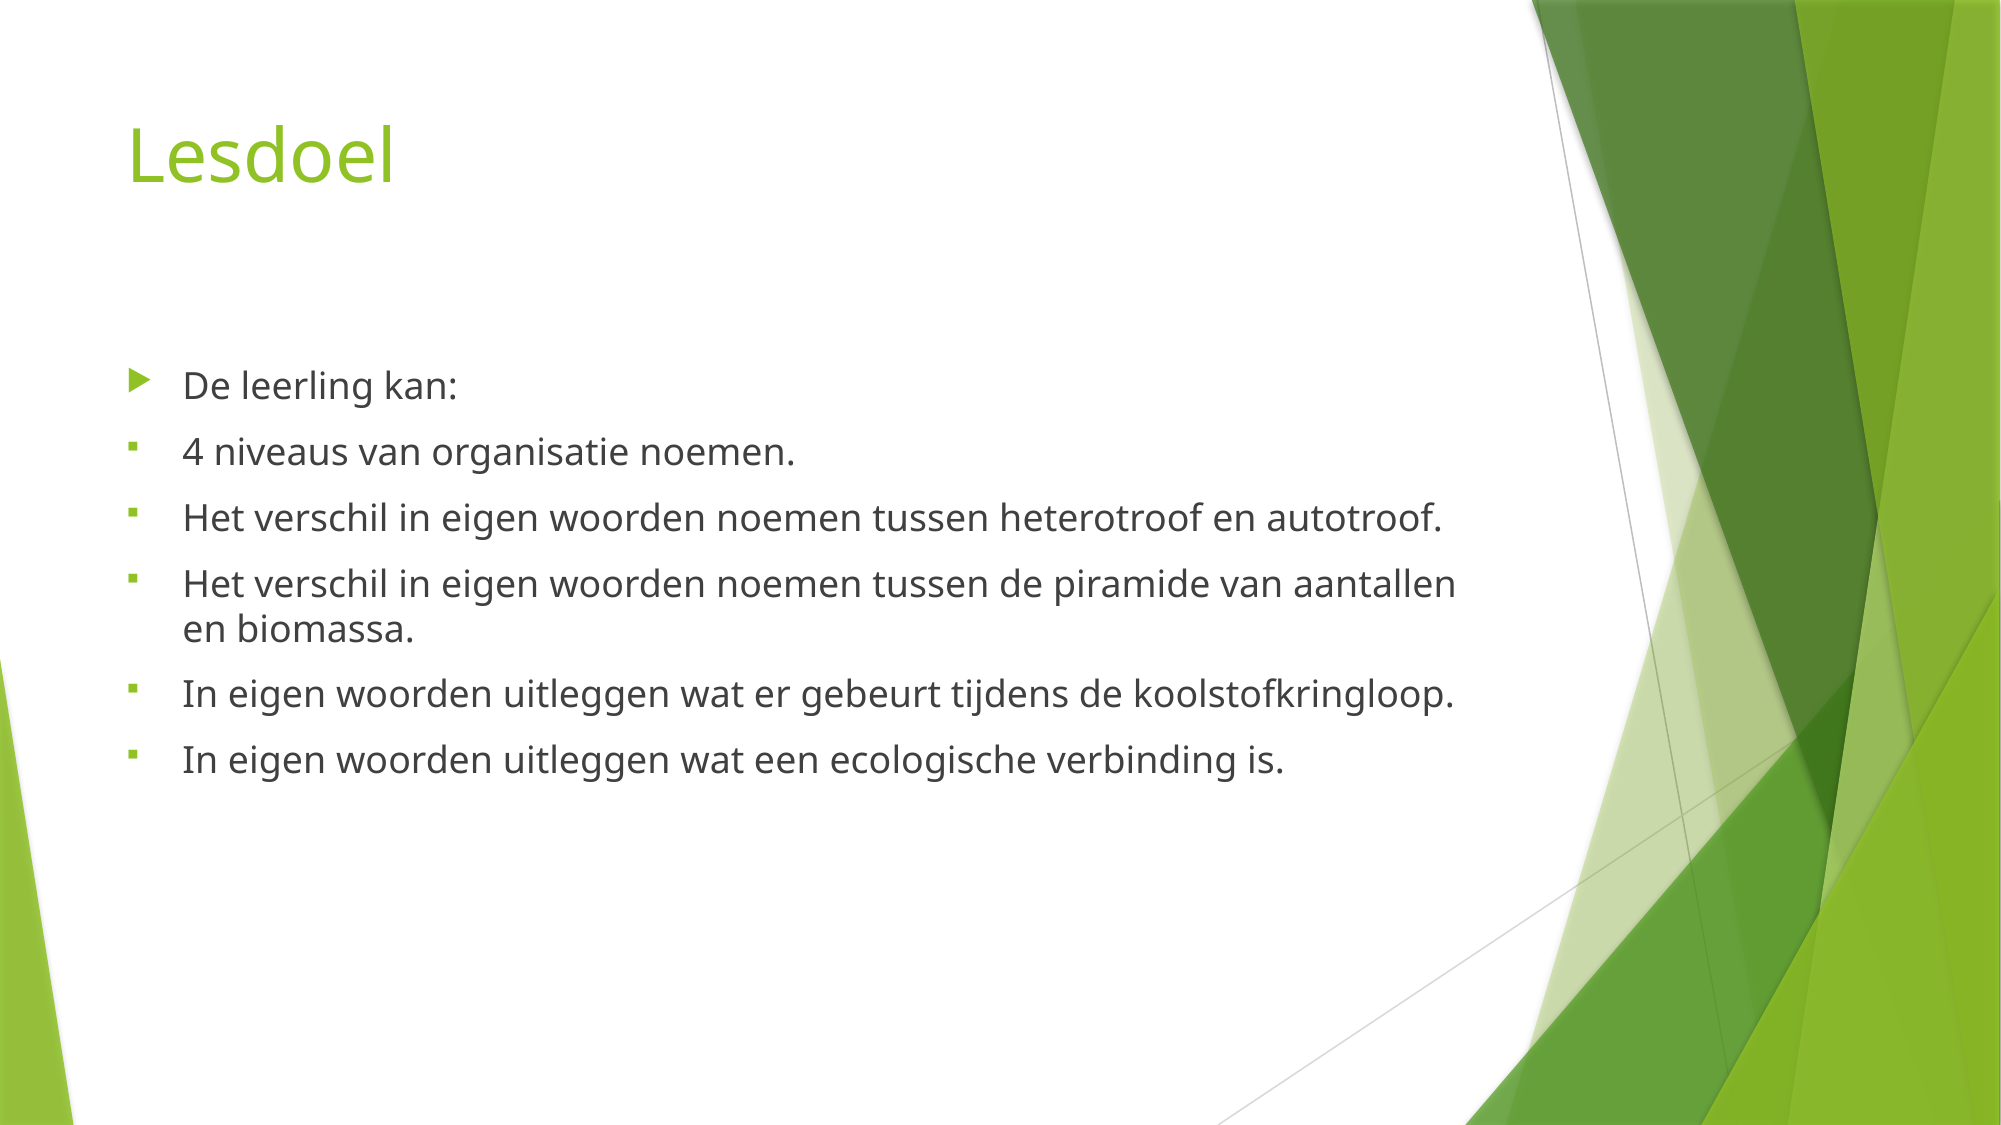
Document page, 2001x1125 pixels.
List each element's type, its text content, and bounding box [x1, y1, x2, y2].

list De leerling kan: 4 niveaus van organisatie noemen. Het verschil in eigen woorden noemen tussen heterotroof en autotroof. Het verschil in eigen woorden noemen tussen de piramide van aantallen en biomassa. In eigen woorden uitleggen wat er gebeurt tijdens de koolstofkringloop. In eigen woorden uitleggen wat een ecologische verbinding is. [111, 354, 1522, 992]
title Lesdoel [111, 99, 1522, 317]
